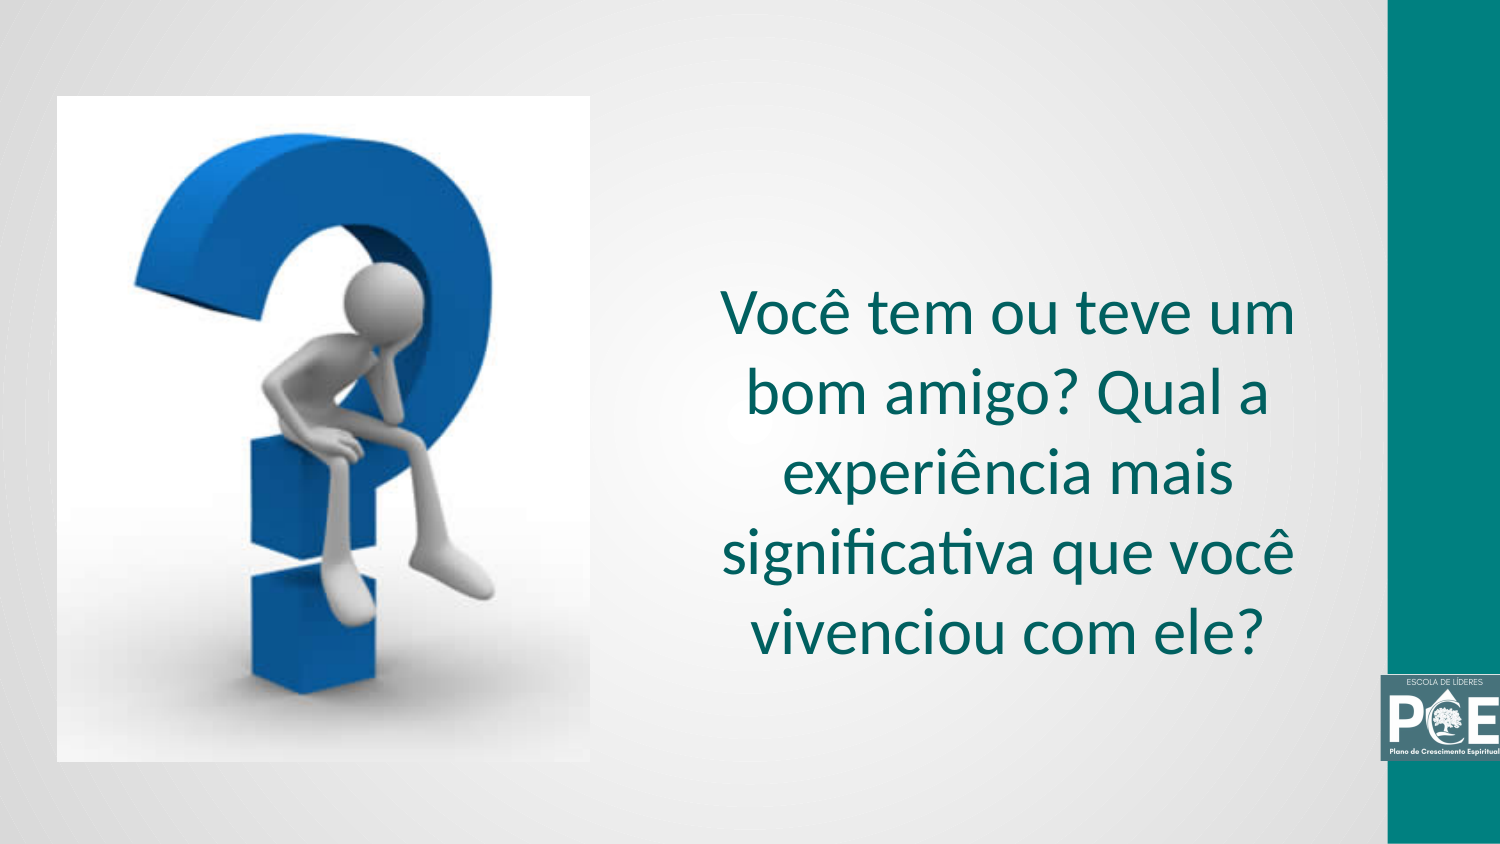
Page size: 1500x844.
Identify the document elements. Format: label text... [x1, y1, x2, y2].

picture [57, 96, 590, 763]
text_box Você tem ou teve um bom amigo? Qual a experiência mais significativa que você vivenciou com ele? [671, 260, 1346, 675]
picture [1380, 674, 1500, 761]
